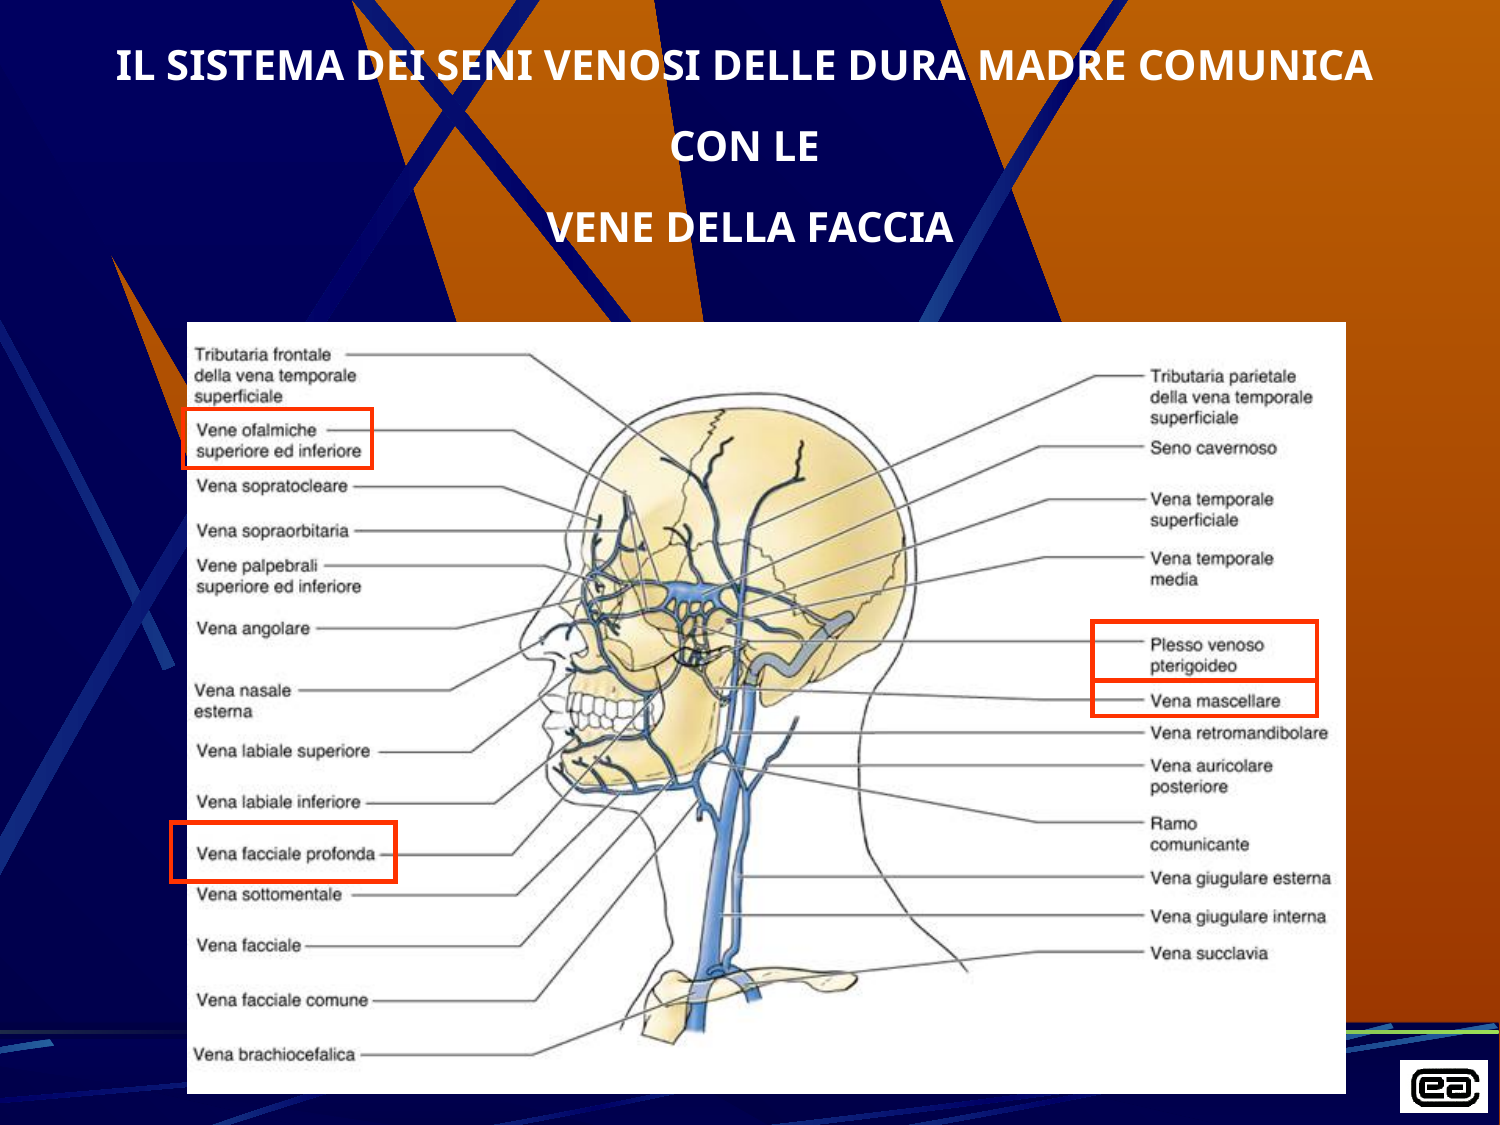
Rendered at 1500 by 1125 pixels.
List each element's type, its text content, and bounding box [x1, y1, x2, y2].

picture [1399, 1060, 1488, 1113]
text_box [183, 408, 187, 468]
picture [187, 322, 1346, 1094]
text_box IL SISTEMA DEI SENI VENOSI DELLE DURA MADRE COMUNICA CON LE VENE DELLA FACCIA [88, 31, 1412, 259]
text_box [171, 822, 187, 882]
